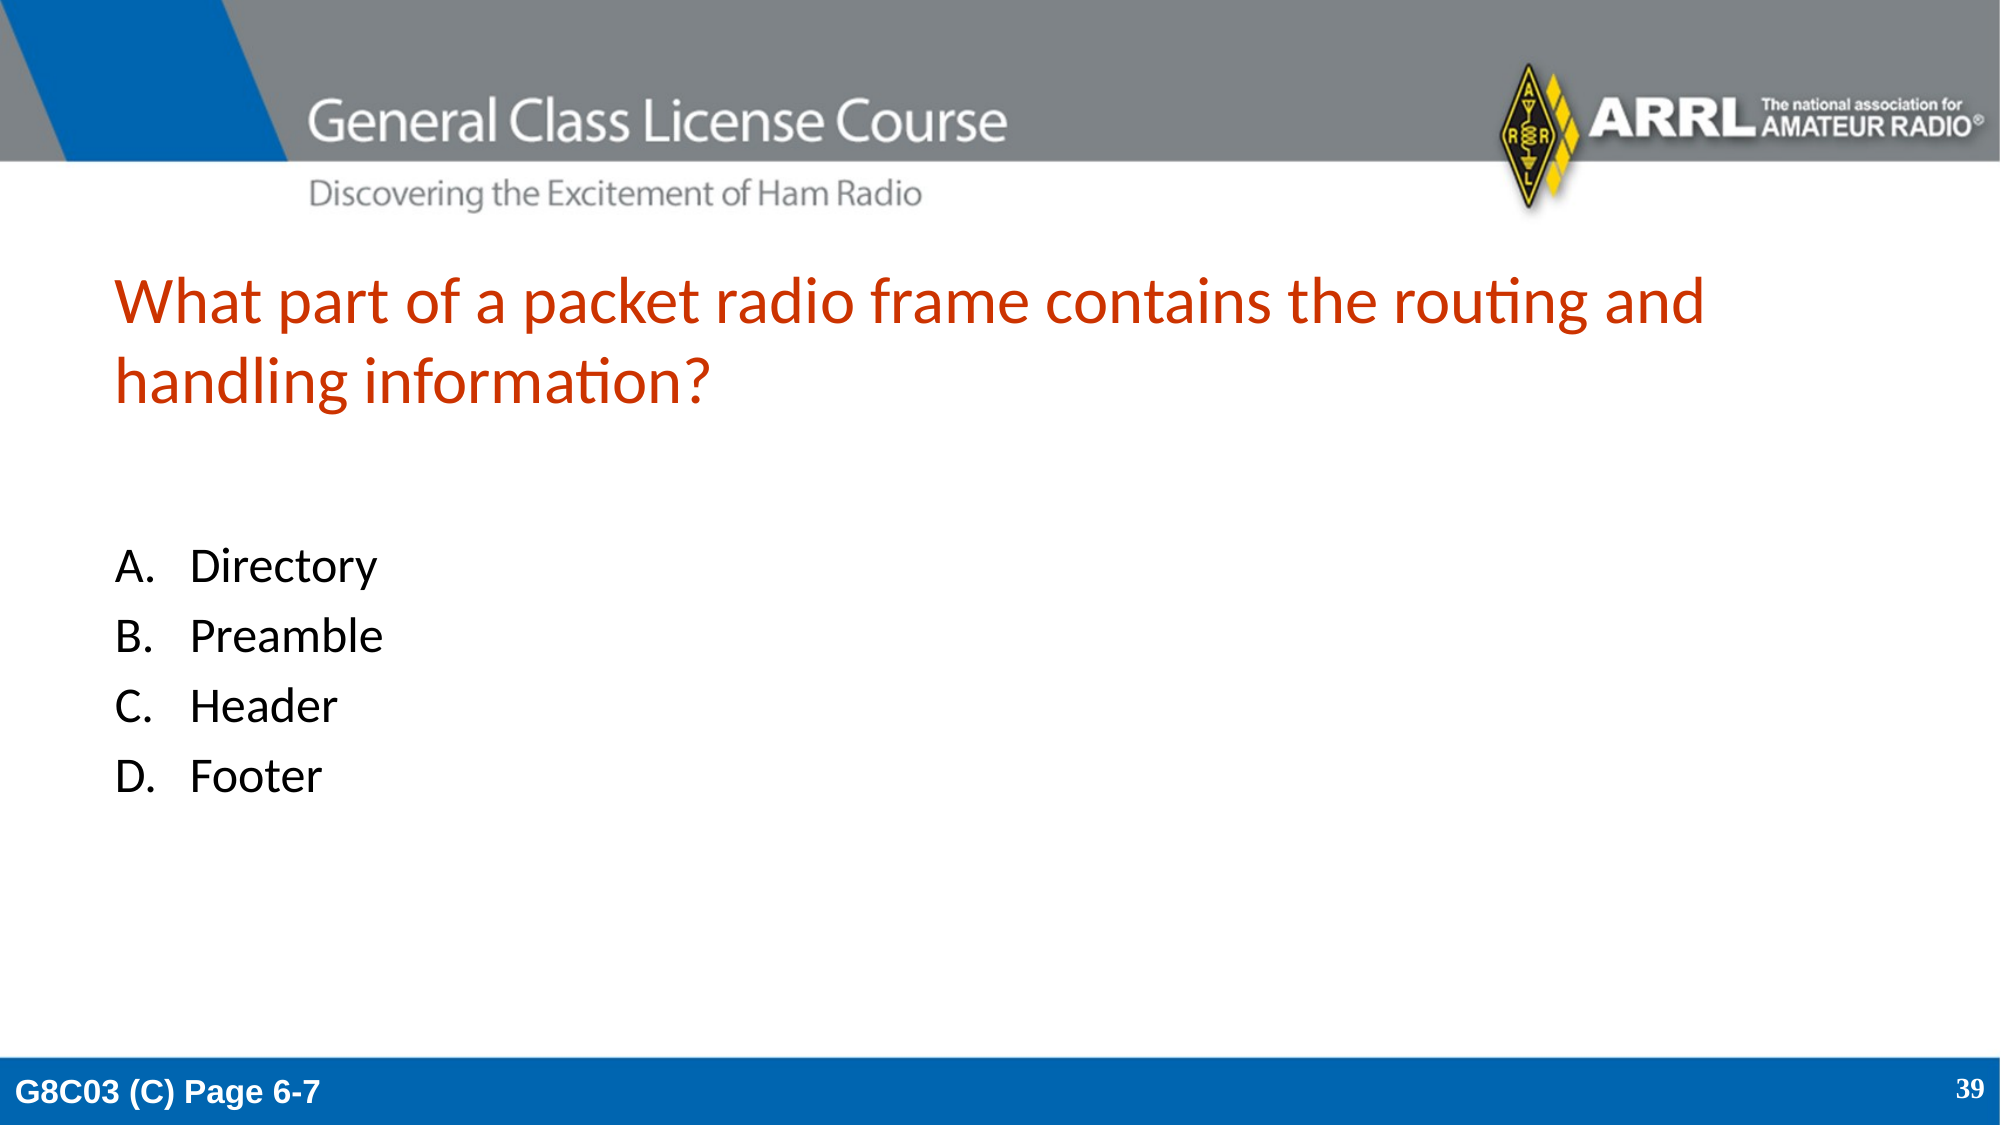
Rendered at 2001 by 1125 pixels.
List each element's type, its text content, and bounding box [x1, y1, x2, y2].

picture [0, 0, 2001, 1125]
text_box G8C03 (C) Page 6-7 [0, 1062, 1313, 1118]
list Directory Preamble Header Footer [99, 525, 1900, 1005]
text_box 39 [1875, 1062, 2000, 1113]
title What part of a packet radio frame contains the routing and handling information? [99, 249, 1900, 468]
